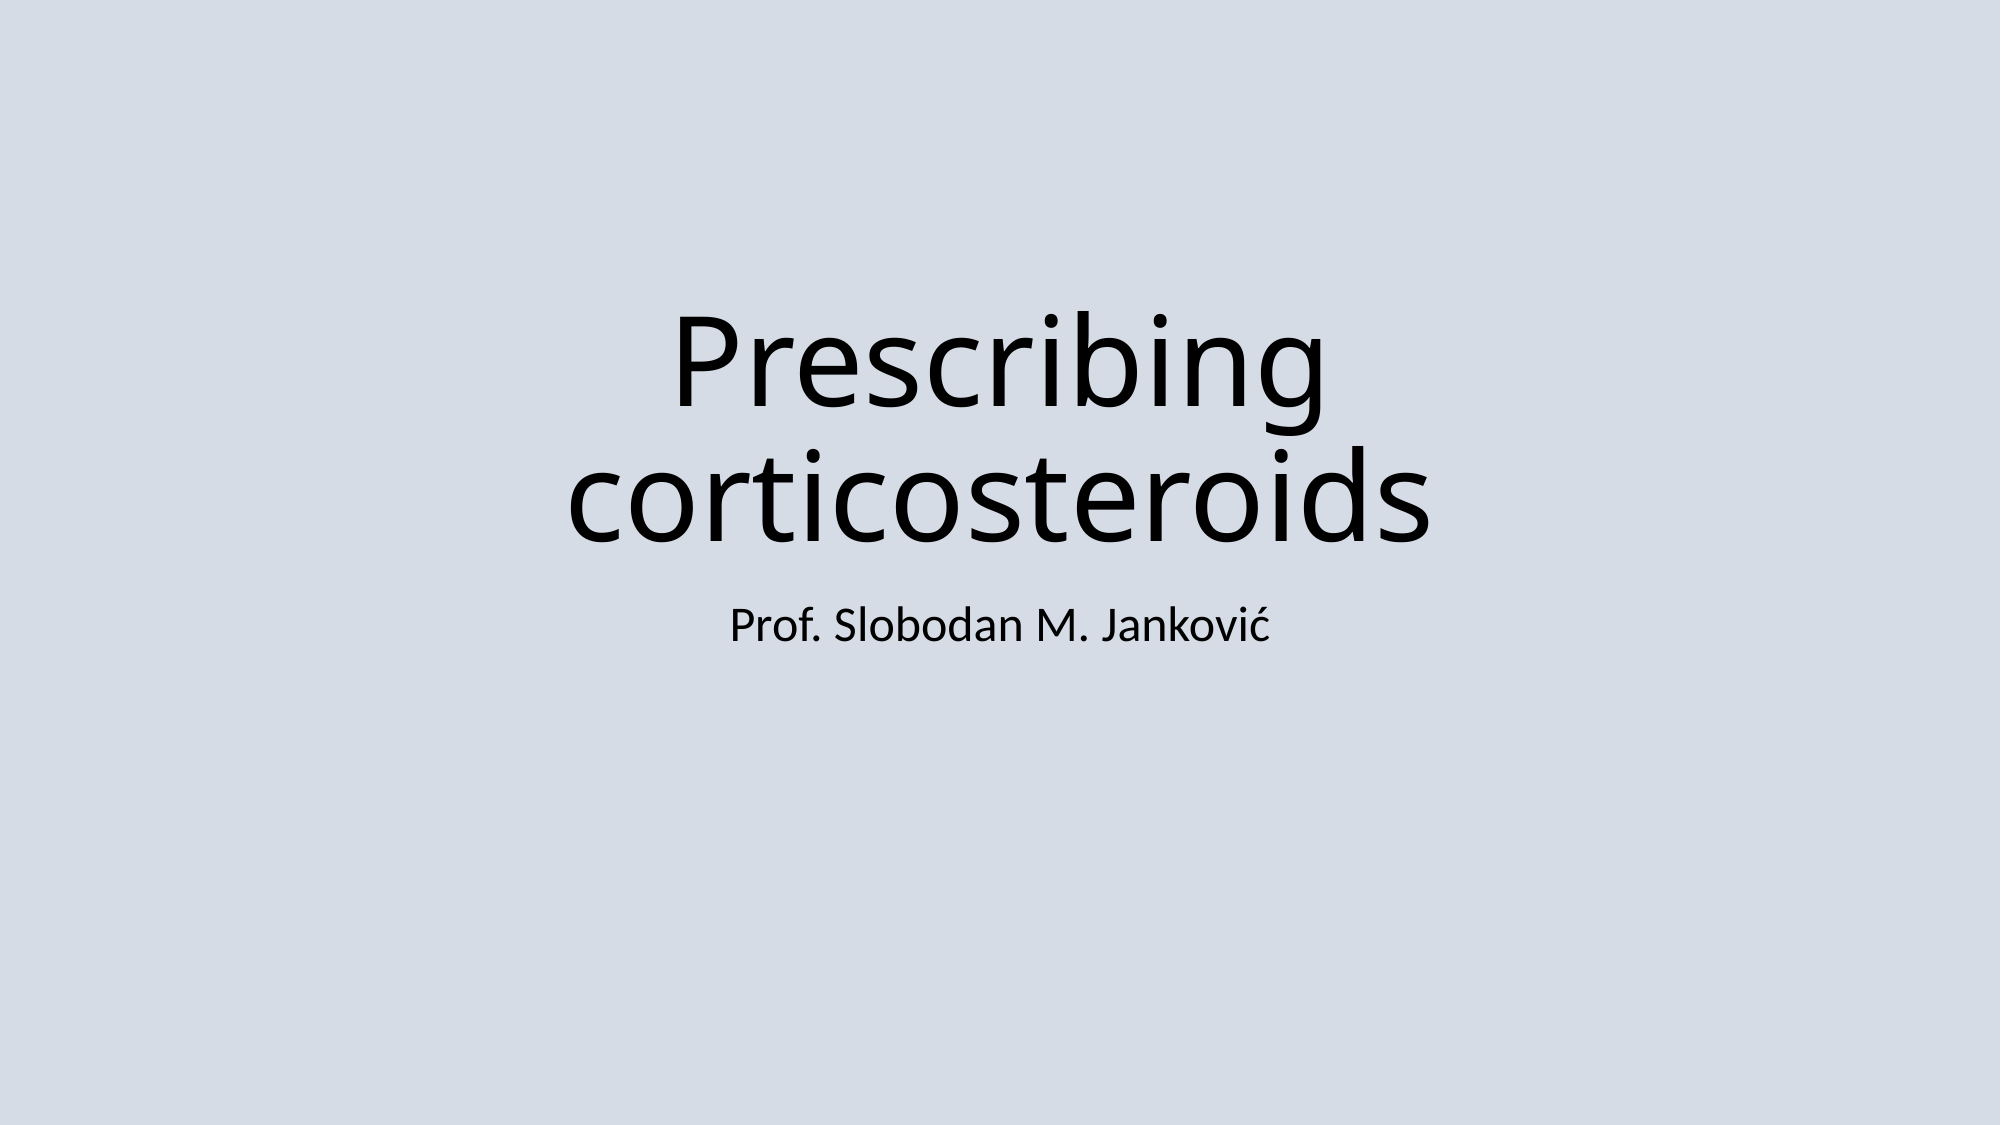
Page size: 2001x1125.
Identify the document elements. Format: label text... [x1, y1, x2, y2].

subtitle Prof. Slobodan M. Janković [249, 590, 1750, 863]
title Prescribing corticosteroids [249, 184, 1750, 576]
